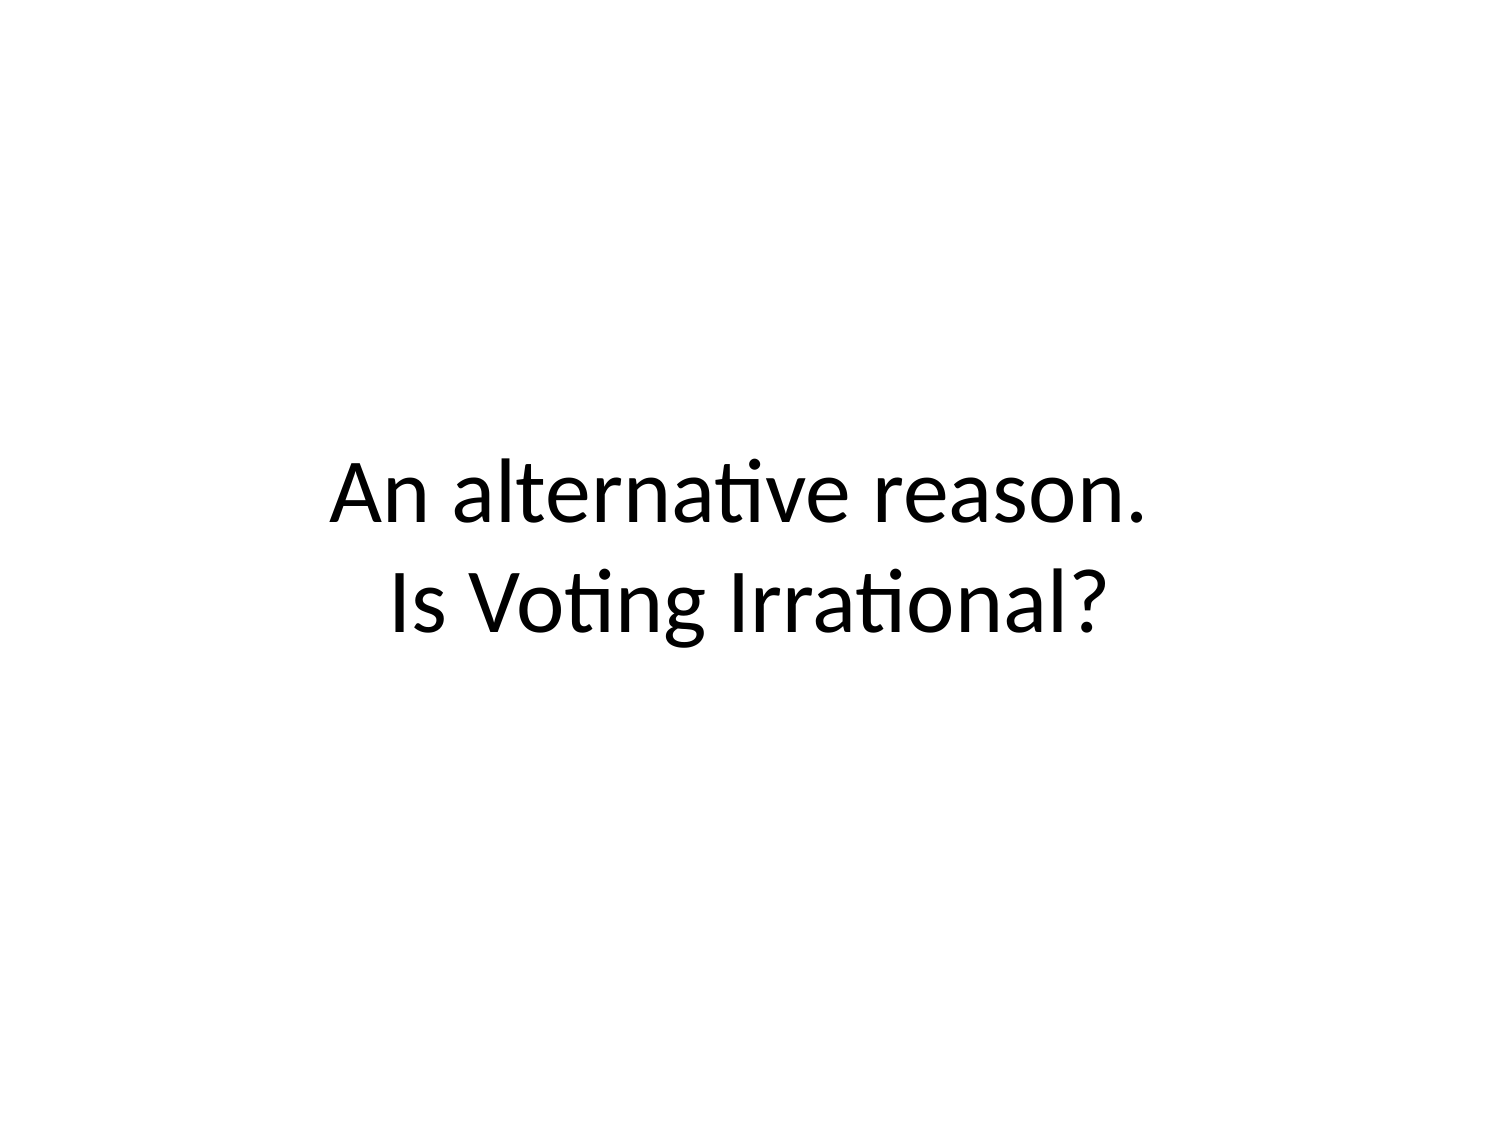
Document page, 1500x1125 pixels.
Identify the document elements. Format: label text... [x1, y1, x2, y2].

title An alternative reason. Is Voting Irrational? [74, 44, 1426, 1038]
